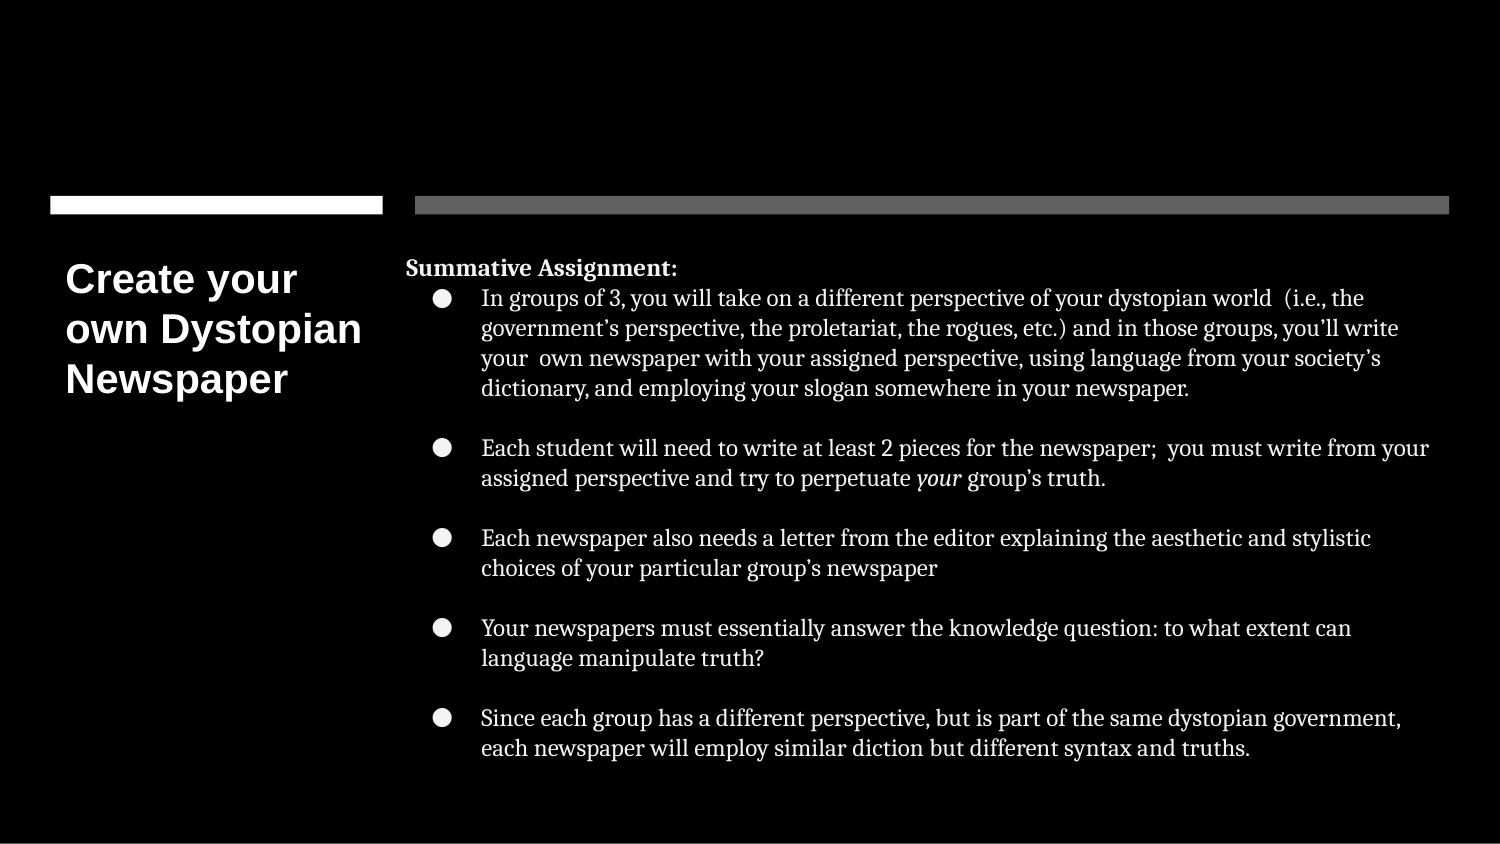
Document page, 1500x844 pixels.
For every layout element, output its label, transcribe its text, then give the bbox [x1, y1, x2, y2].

list Summative Assignment: In groups of 3, you will take on a different perspective of your dystopian world (i.e., the government’s perspective, the proletariat, the rogues, etc.) and in those groups, you’ll write your own newspaper with your assigned perspective, using language from your society’s dictionary, and employing your slogan somewhere in your newspaper. Each student will need to write at least 2 pieces for the newspaper; you must write from your assigned perspective and try to perpetuate your group’s truth. Each newspaper also needs a letter from the editor explaining the aesthetic and stylistic choices of your particular group’s newspaper Your newspapers must essentially answer the knowledge question: to what extent can language manipulate truth? Since each group has a different perspective, but is part of the same dystopian government, each newspaper will employ similar diction but different syntax and truths. [391, 236, 1450, 820]
title Create your own Dystopian Newspaper [50, 236, 383, 726]
